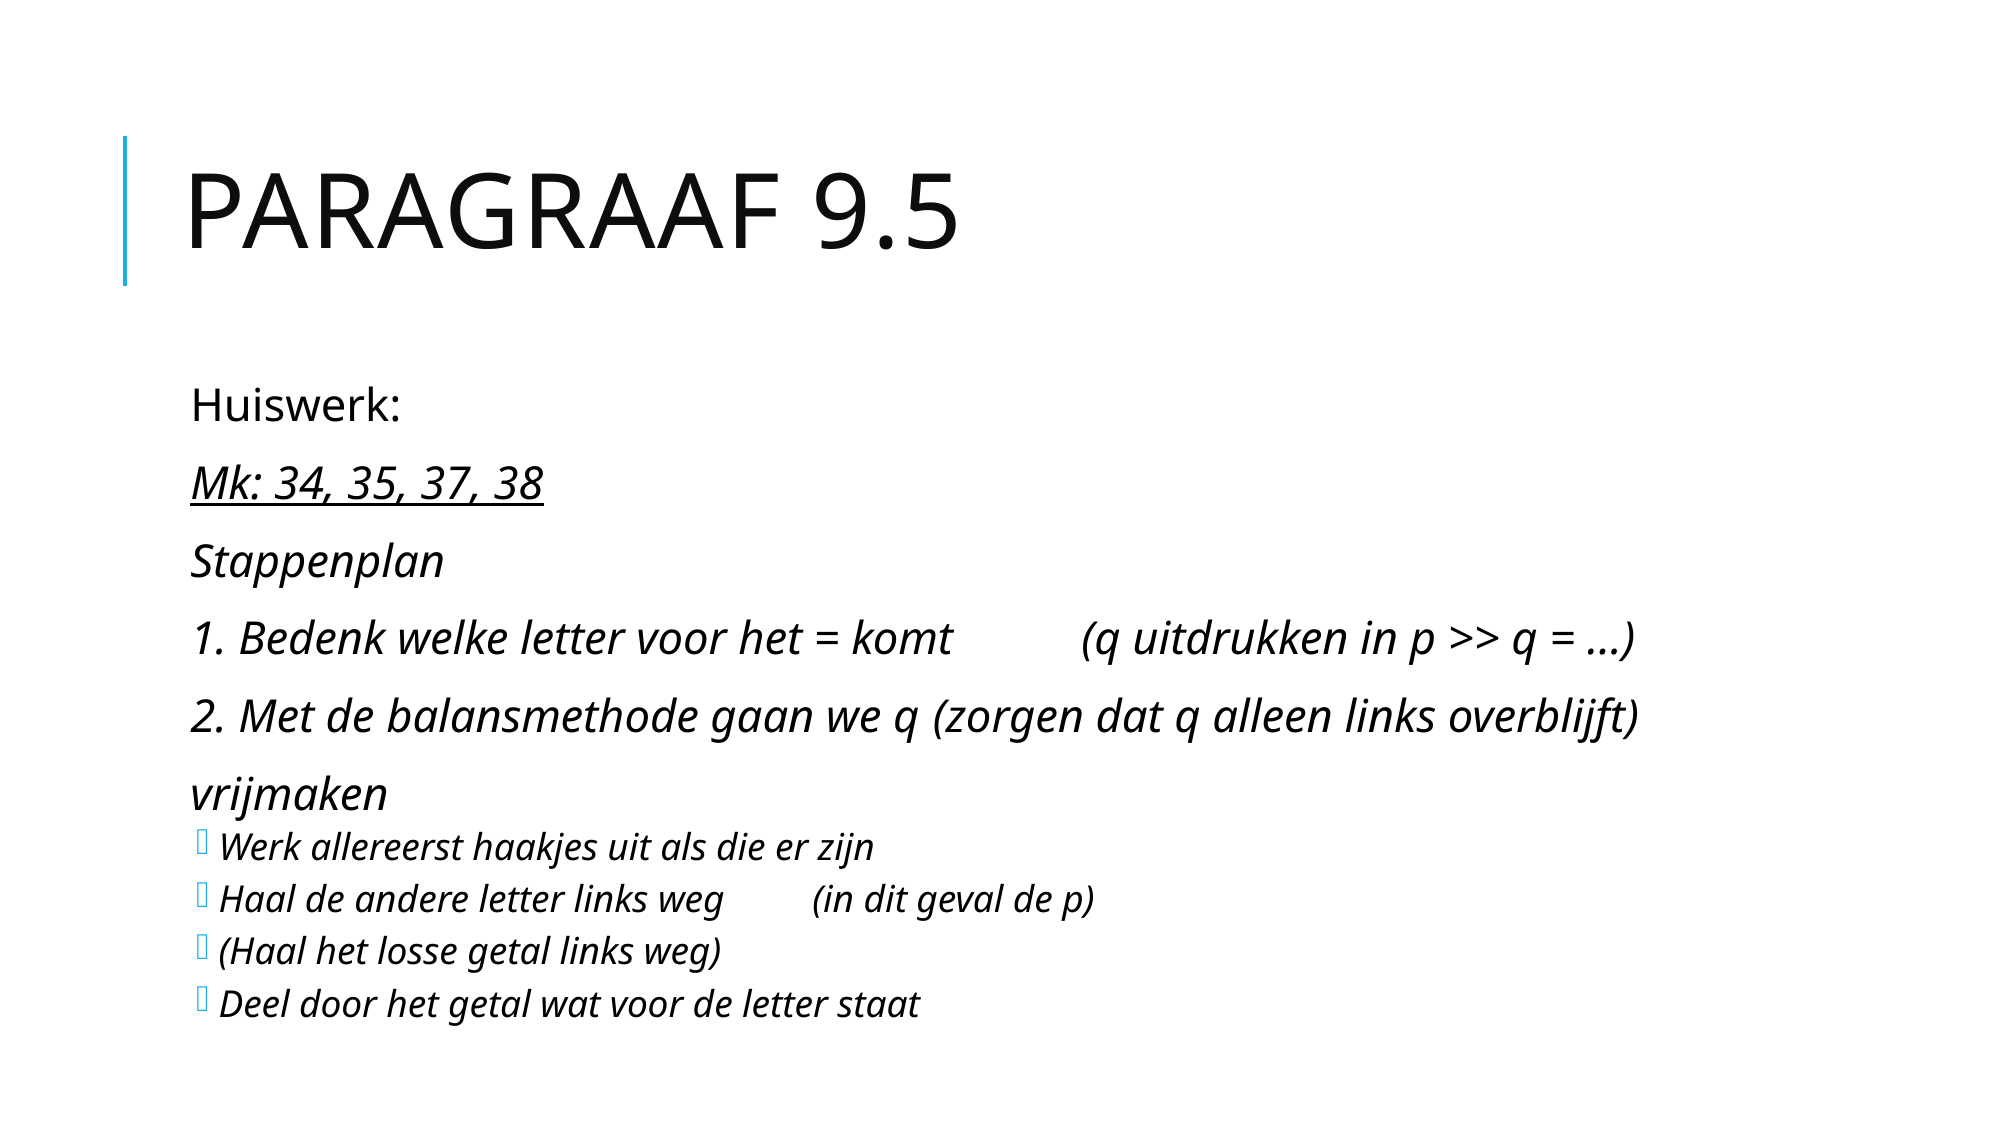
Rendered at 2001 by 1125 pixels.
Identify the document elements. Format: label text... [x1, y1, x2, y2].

list Huiswerk: Mk: 34, 35, 37, 38 Stappenplan 1. Bedenk welke letter voor het = komt (q uitdrukken in p >> q = …) 2. Met de balansmethode gaan we q (zorgen dat q alleen links overblijft) vrijmaken Werk allereerst haakjes uit als die er zijn Haal de andere letter links weg (in dit geval de p) (Haal het losse getal links weg) Deel door het getal wat voor de letter staat [168, 375, 1763, 1035]
title Paragraaf 9.5 [168, 96, 1763, 342]
